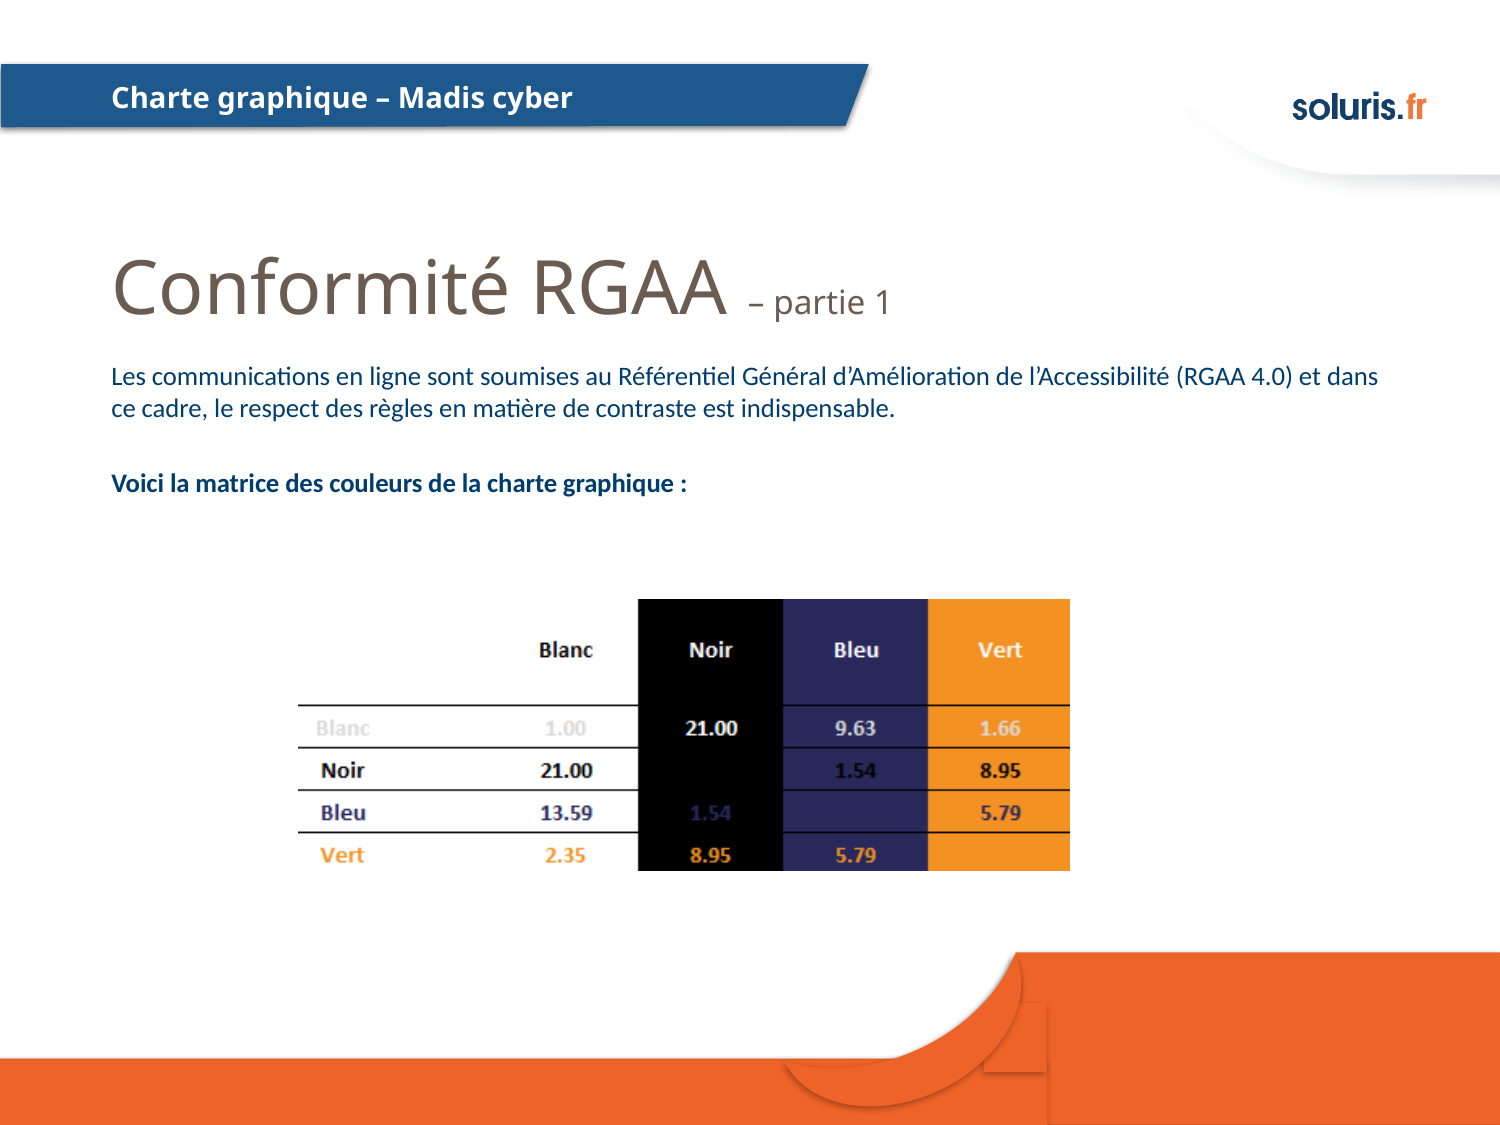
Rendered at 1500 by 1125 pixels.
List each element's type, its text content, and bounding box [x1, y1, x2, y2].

picture [298, 598, 1070, 872]
picture [1185, 0, 1500, 197]
list Les communications en ligne sont soumises au Référentiel Général d’Amélioration de l’Accessibilité (RGAA 4.0) et dans ce cadre, le respect des règles en matière de contraste est indispensable. Voici la matrice des couleurs de la charte graphique : [96, 351, 1404, 506]
title Conformité RGAA – partie 1 [96, 218, 1425, 352]
